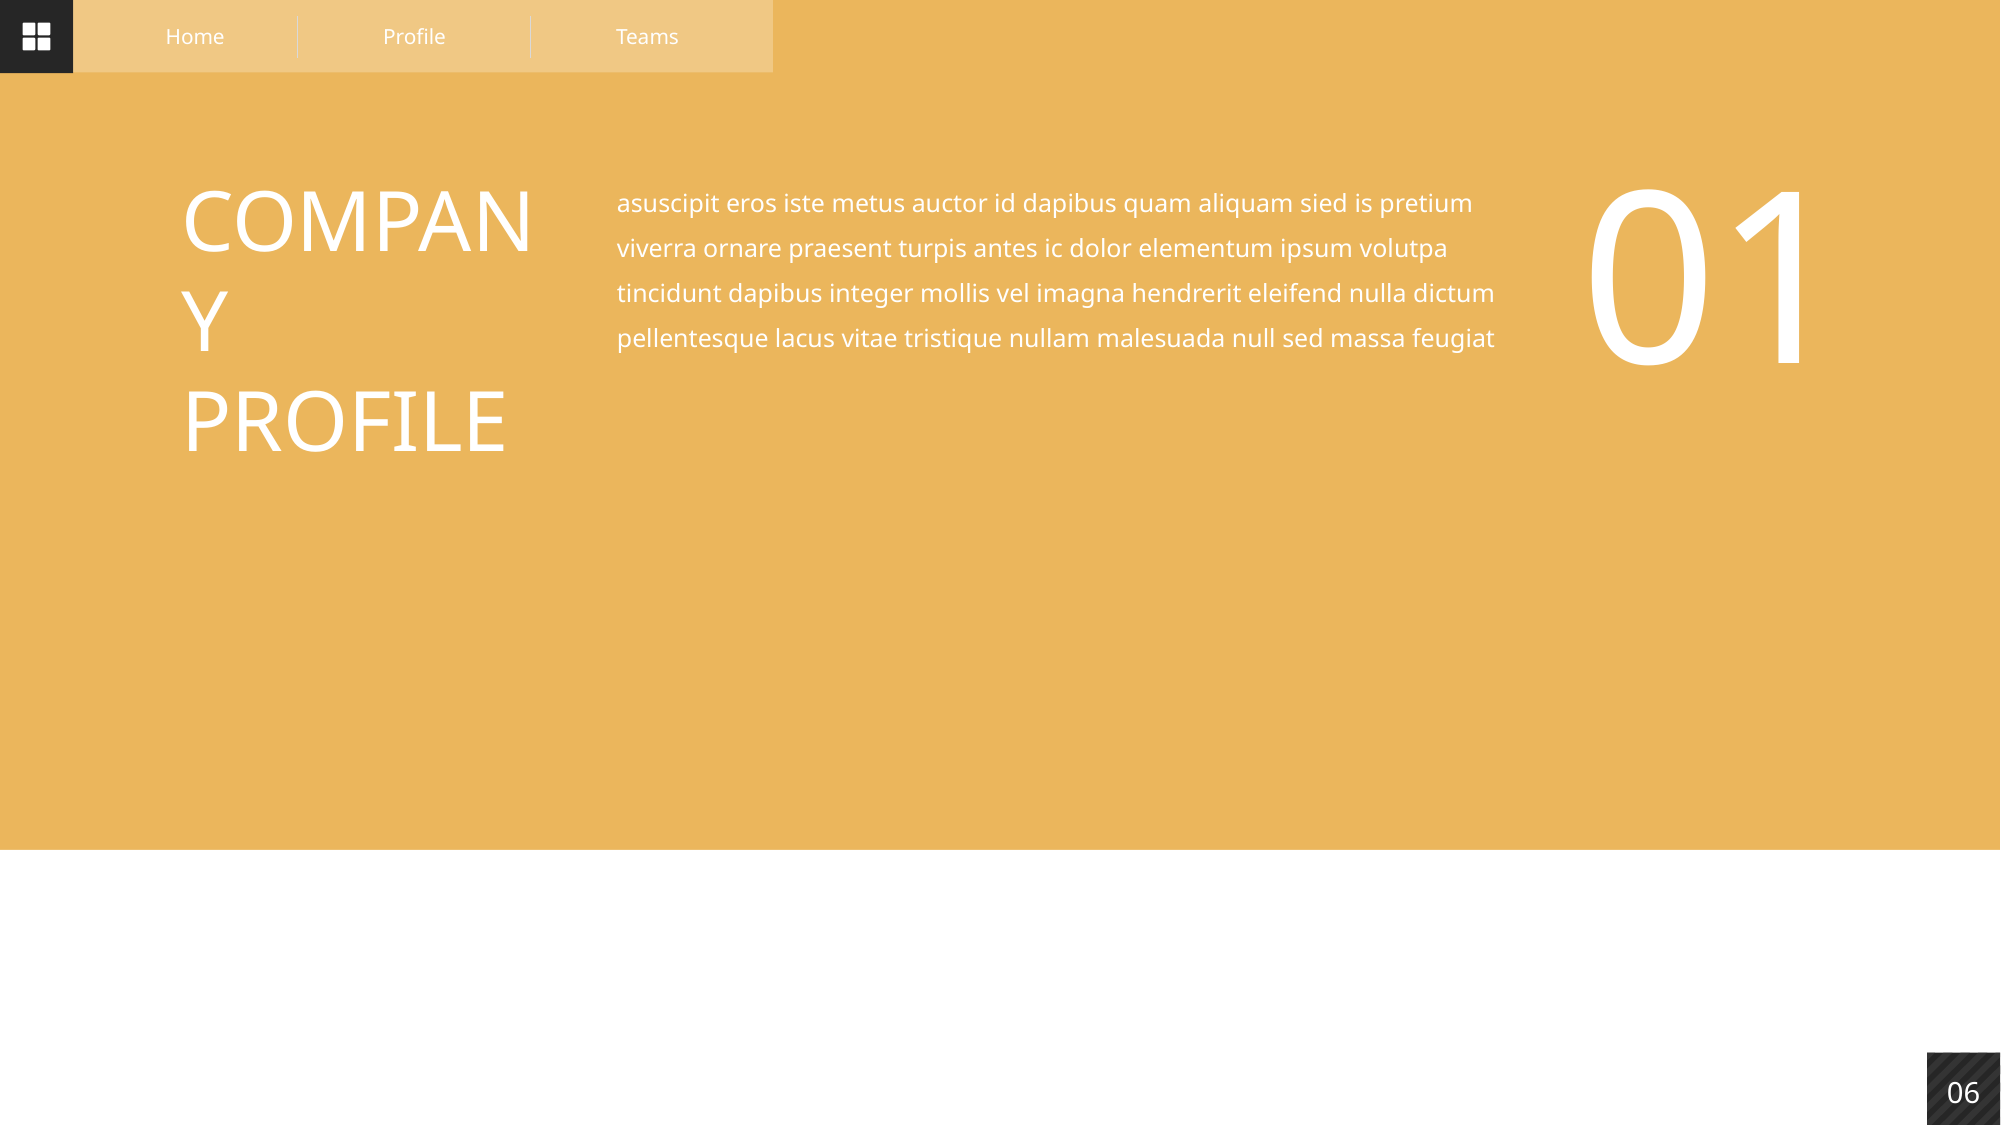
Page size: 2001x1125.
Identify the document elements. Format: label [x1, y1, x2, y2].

text_box [0, 0, 2001, 1125]
